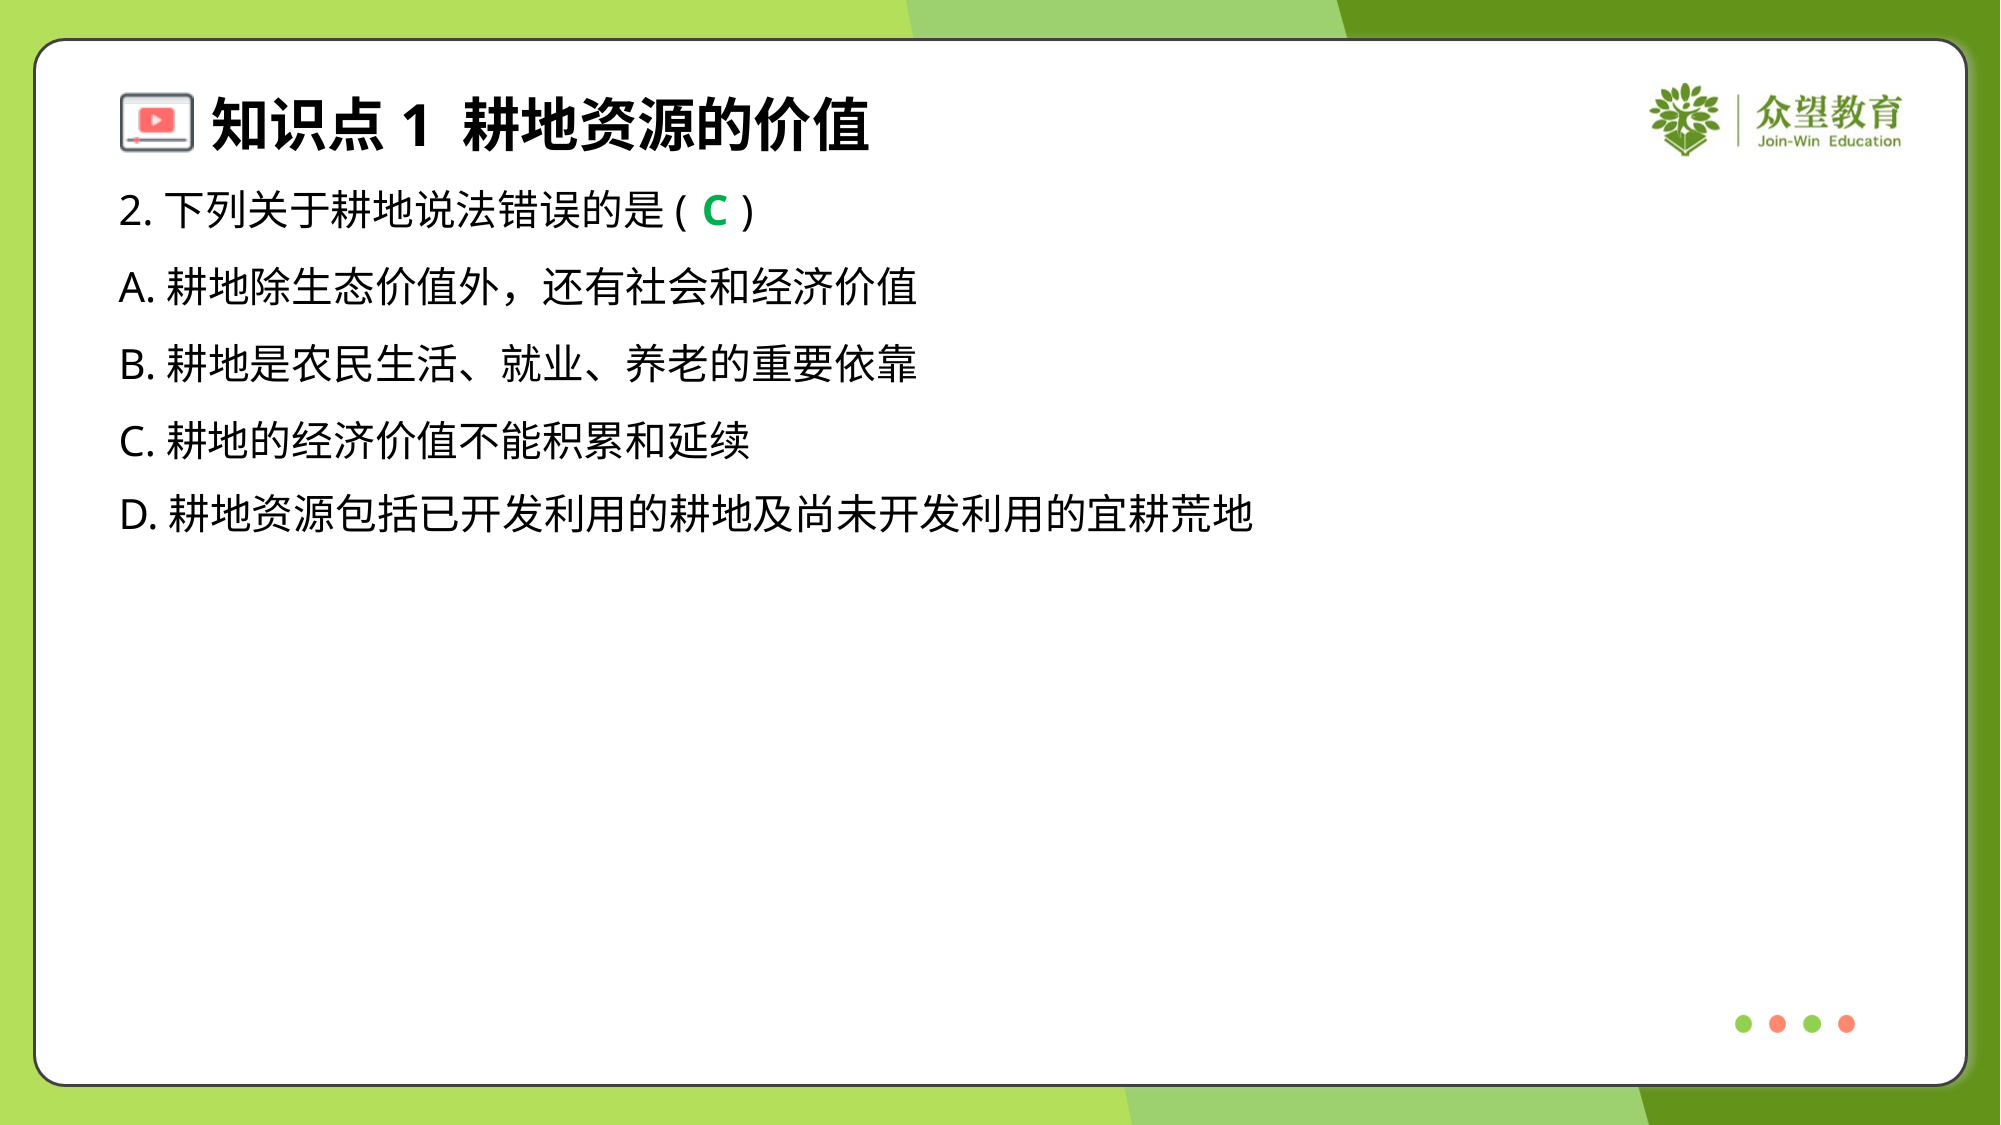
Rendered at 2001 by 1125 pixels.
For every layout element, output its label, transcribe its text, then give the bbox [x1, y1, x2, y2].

text_box 2.下列关于耕地说法错误的是( ) [118, 158, 685, 226]
text_box A.耕地除生态价值外，还有社会和经济价值 B.耕地是农民生活、就业、养老的重要依靠 C.耕地的经济价值不能积累和延续 D.耕地资源包括已开发利用的耕地及尚未开发利用的宜耕荒地 [118, 235, 1883, 531]
text_box 2.下列关于耕地说法错误的是( ) [745, 158, 1883, 226]
picture [0, 0, 2000, 1125]
text_box C [685, 158, 745, 226]
